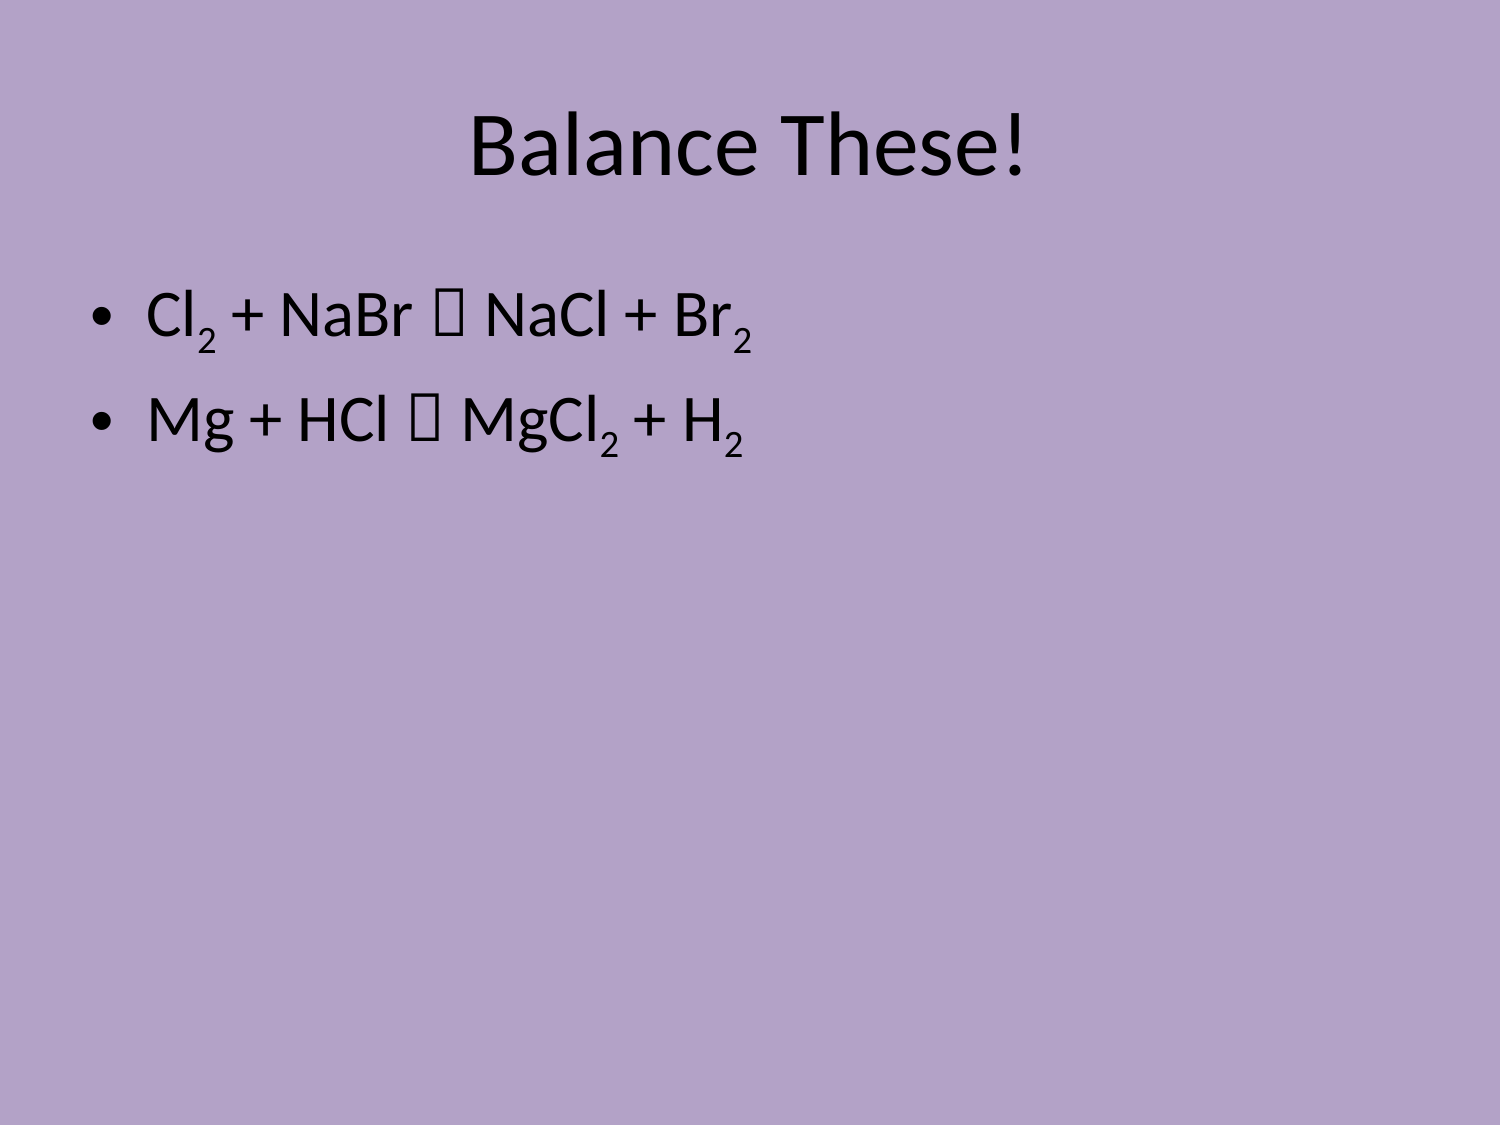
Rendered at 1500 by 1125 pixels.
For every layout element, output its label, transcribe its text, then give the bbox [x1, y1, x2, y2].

title Balance These! [75, 45, 1425, 233]
list Cl2 + NaBr  NaCl + Br2 Mg + HCl  MgCl2 + H2 [75, 262, 1425, 1005]
